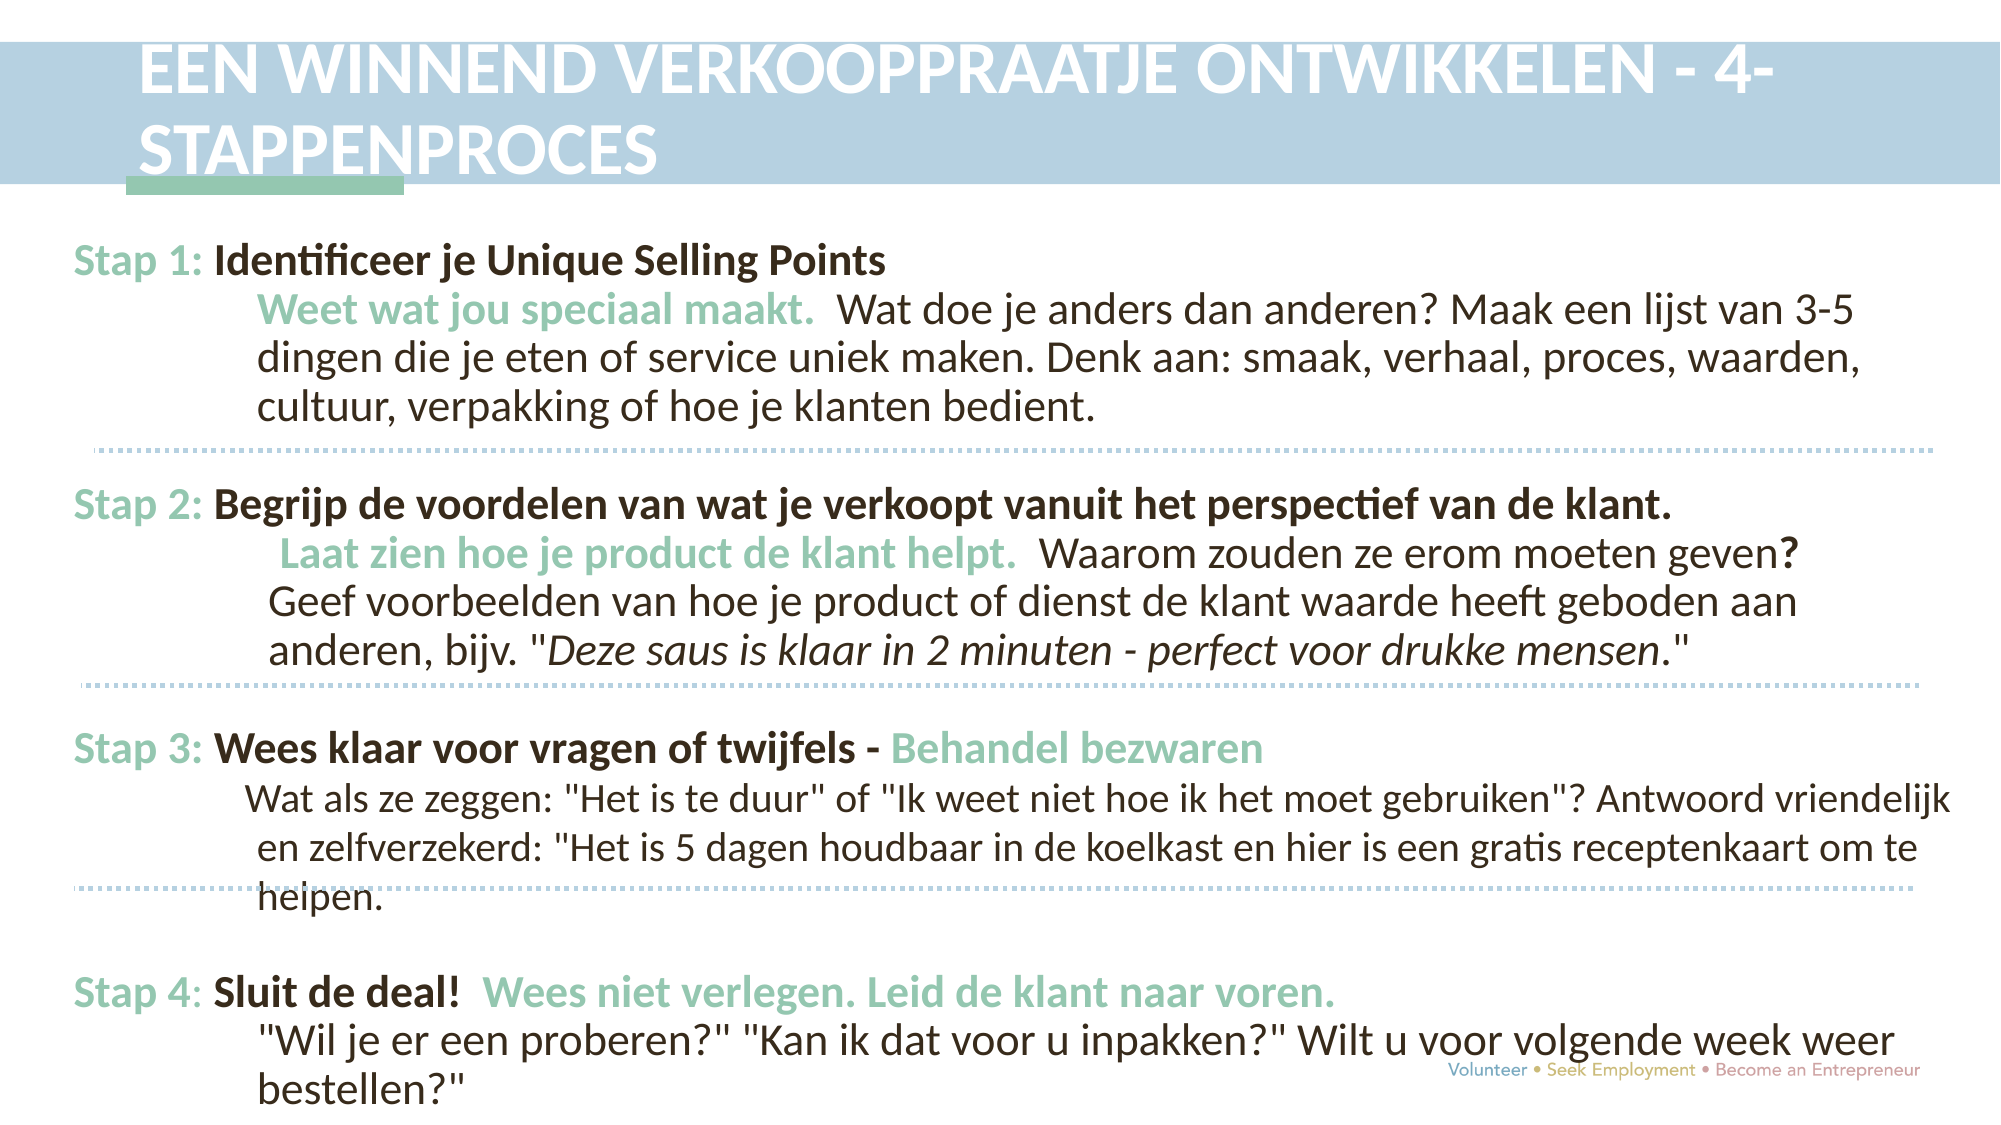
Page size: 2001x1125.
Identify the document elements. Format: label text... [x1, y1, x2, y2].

list EEN WINNEND VERKOOPPRAATJE ONTWIKKELEN - 4-STAPPENPROCES [123, 51, 1913, 170]
list Stap 1: Identificeer je Unique Selling Points Weet wat jou speciaal maakt. Wat doe je anders dan anderen? Maak een lijst van 3-5 dingen die je eten of service uniek maken. Denk aan: smaak, verhaal, proces, waarden, cultuur, verpakking of hoe je klanten bedient. Stap 2: Begrijp de voordelen van wat je verkoopt vanuit het perspectief van de klant. Laat zien hoe je product de klant helpt. Waarom zouden ze erom moeten geven? Geef voorbeelden van hoe je product of dienst de klant waarde heeft geboden aan anderen, bijv. "Deze saus is klaar in 2 minuten - perfect voor drukke mensen." Stap 3: Wees klaar voor vragen of twijfels - Behandel bezwaren Wat als ze zeggen: "Het is te duur" of "Ik weet niet hoe ik het moet gebruiken"? Antwoord vriendelijk en zelfverzekerd: "Het is 5 dagen houdbaar in de koelkast en hier is een gratis receptenkaart om te helpen. Stap 4: Sluit de deal! Wees niet verlegen. Leid de klant naar voren. "Wil je er een proberen?" "Kan ik dat voor u inpakken?" Wilt u voor volgende week weer bestellen?" [58, 228, 1970, 1125]
